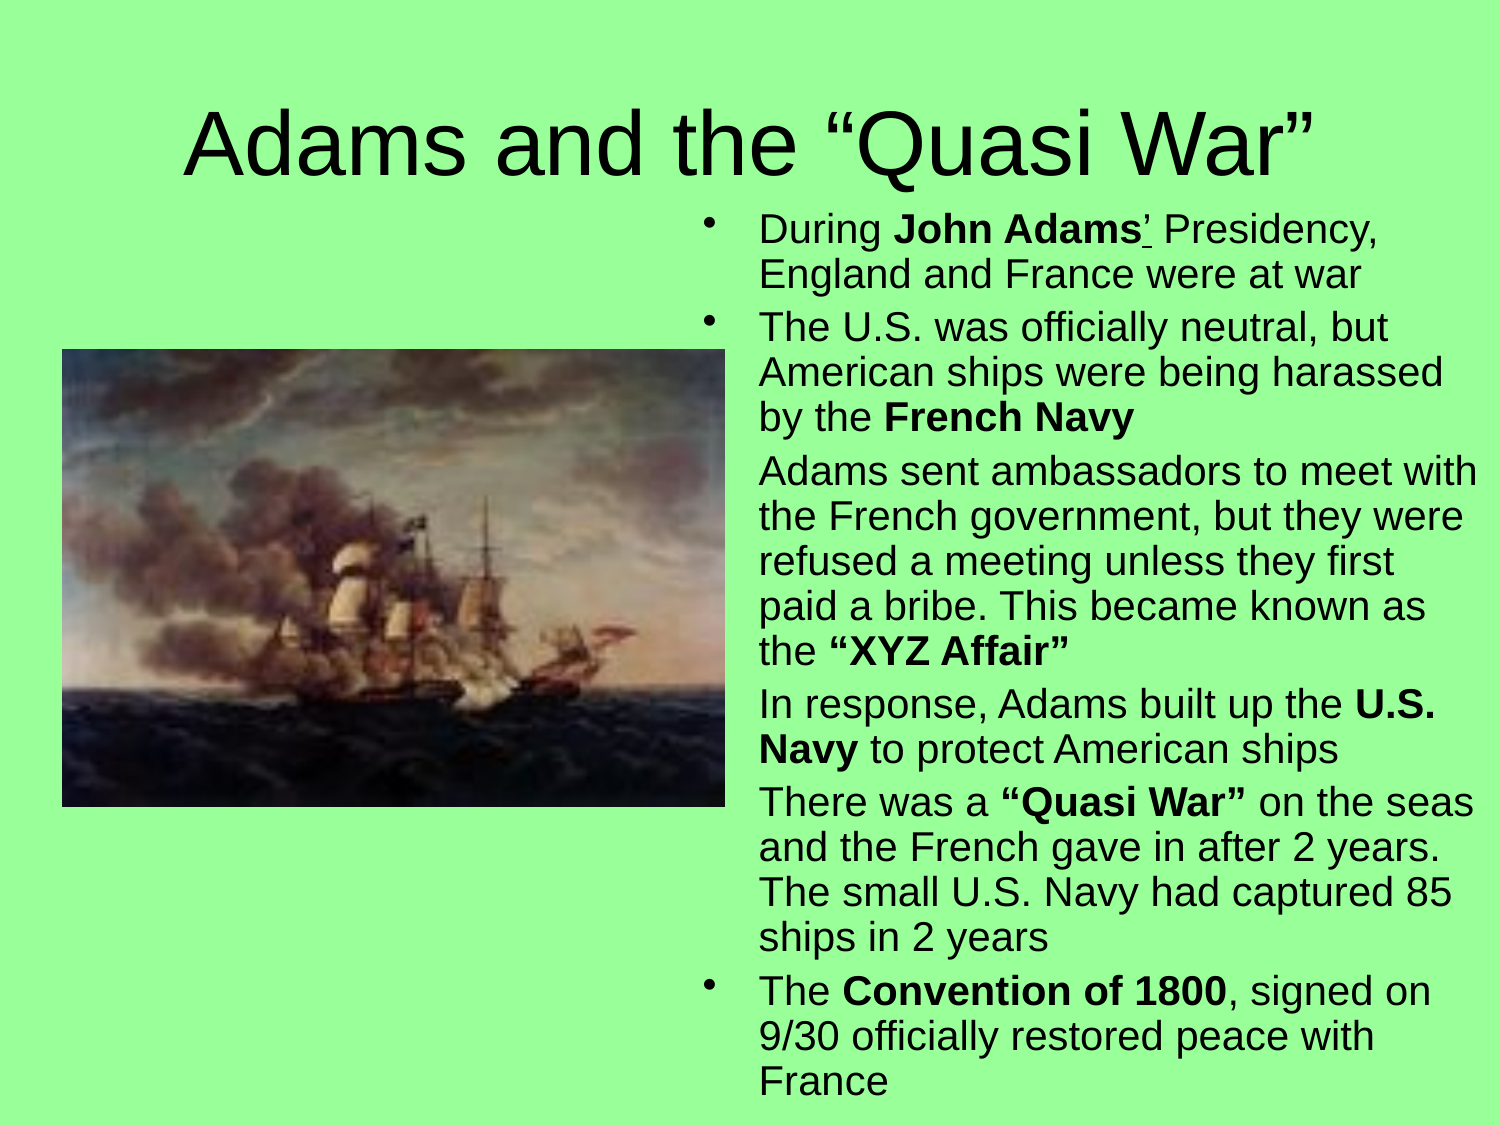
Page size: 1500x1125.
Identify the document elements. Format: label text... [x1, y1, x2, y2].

list During John Adams’ Presidency, England and France were at war The U.S. was officially neutral, but American ships were being harassed by the French Navy Adams sent ambassadors to meet with the French government, but they were refused a meeting unless they first paid a bribe. This became known as the “XYZ Affair” In response, Adams built up the U.S. Navy to protect American ships There was a “Quasi War” on the seas and the French gave in after 2 years. The small U.S. Navy had captured 85 ships in 2 years The Convention of 1800, signed on 9/30 officially restored peace with France [687, 200, 1500, 943]
picture [62, 349, 726, 807]
title Adams and the “Quasi War” [75, 45, 1425, 233]
